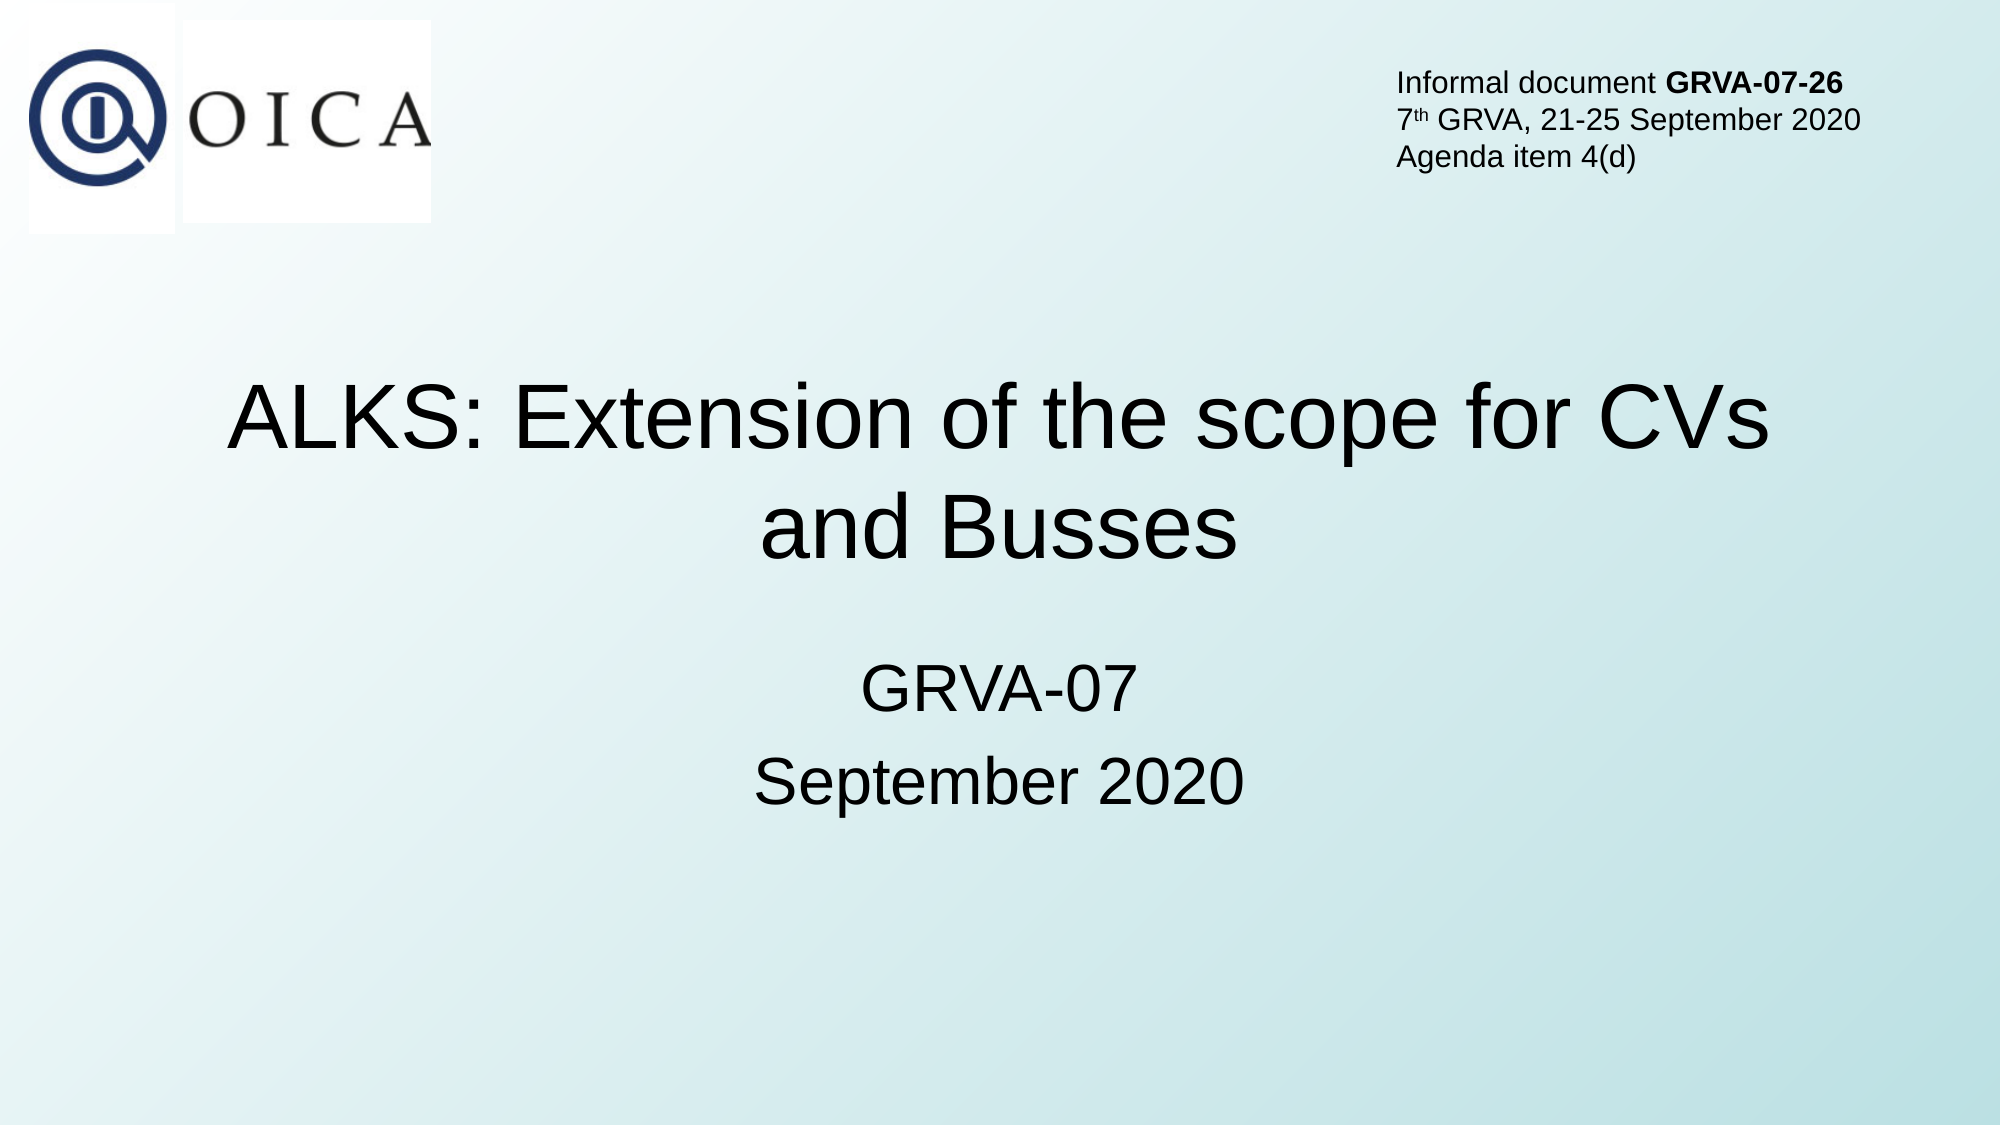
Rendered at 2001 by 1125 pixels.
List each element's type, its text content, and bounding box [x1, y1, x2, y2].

picture [29, 3, 175, 234]
subtitle GRVA-07 September 2020 [299, 637, 1701, 926]
title ALKS: Extension of the scope for CVs and Busses [150, 349, 1850, 591]
text_box Informal document GRVA-07-26 7th GRVA, 21-25 September 2020 Agenda item 4(d) [1381, 54, 1969, 182]
picture [183, 20, 431, 223]
